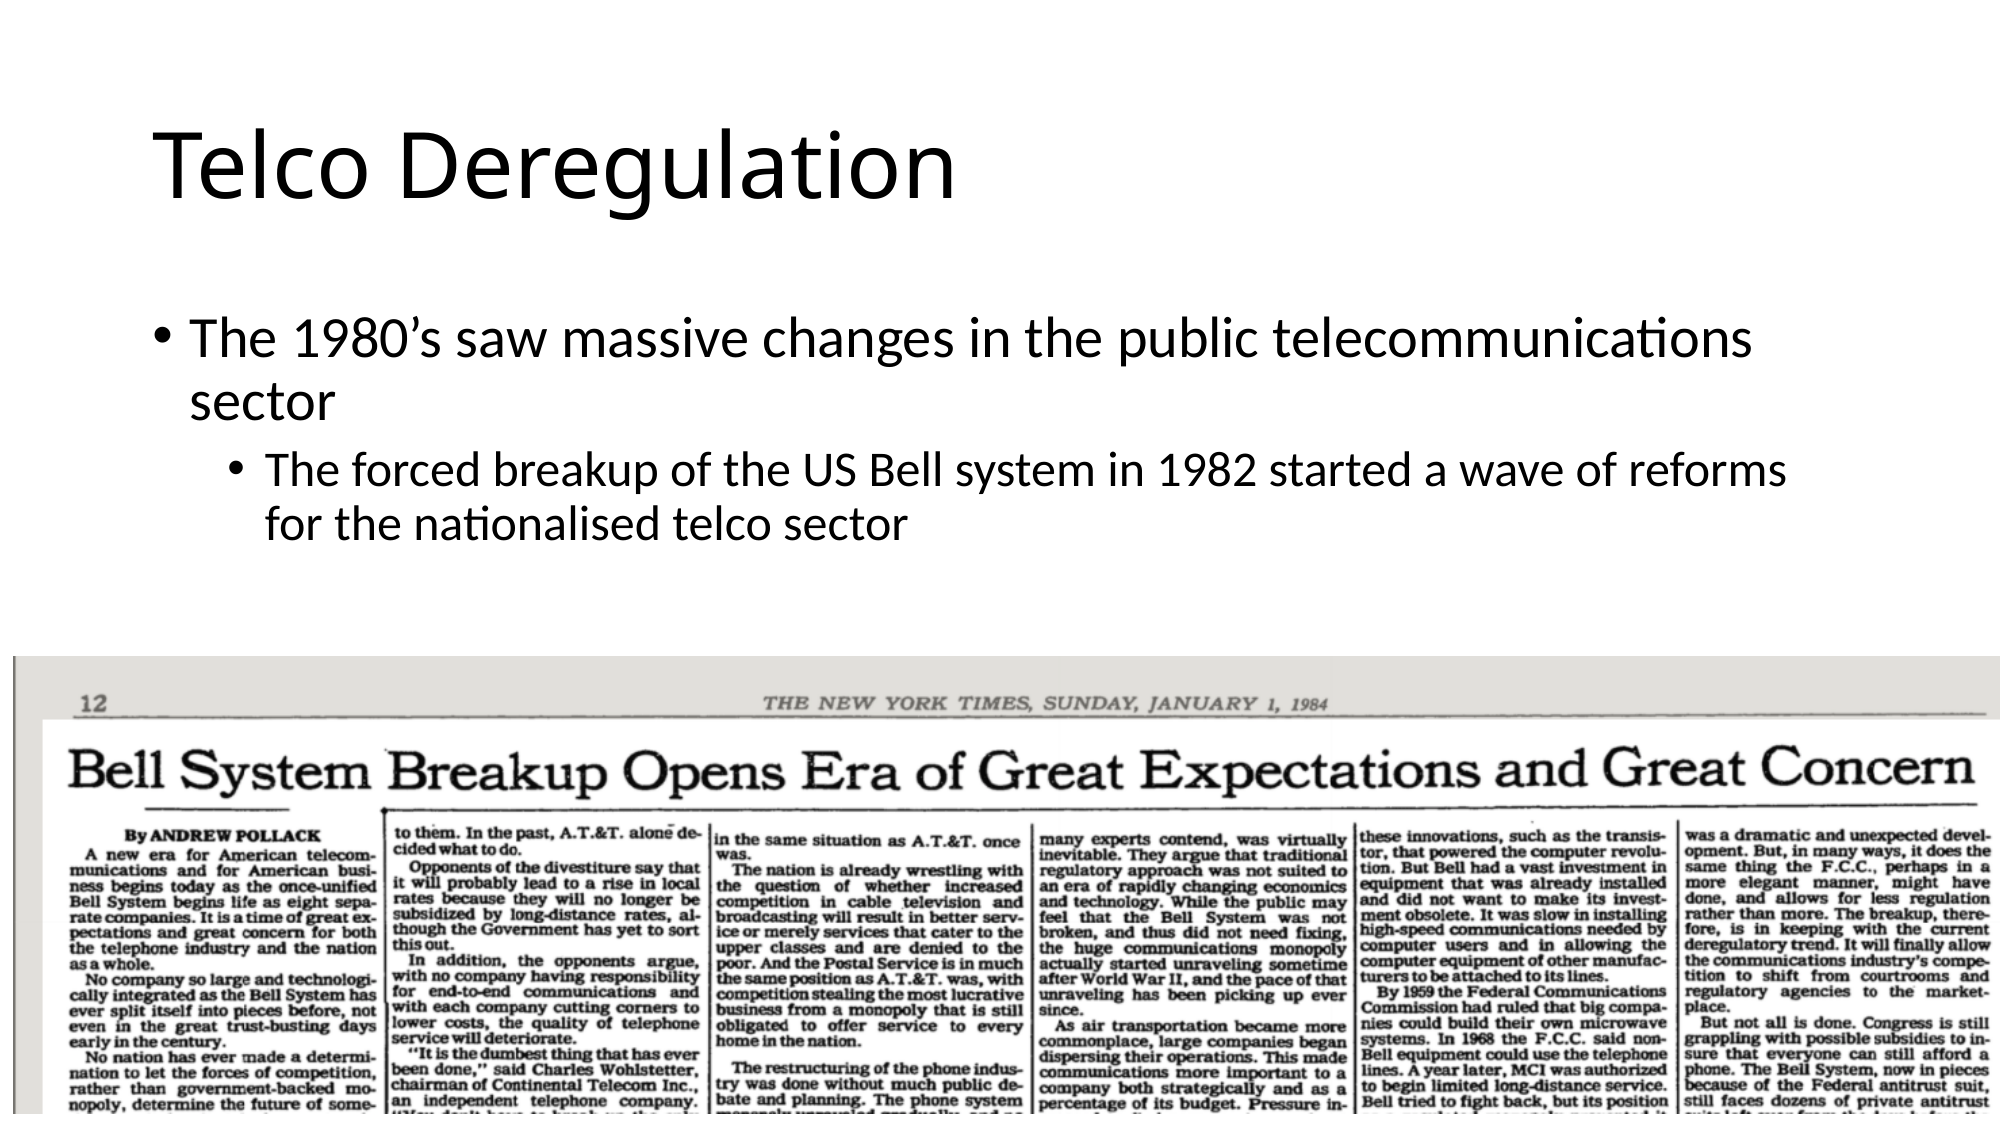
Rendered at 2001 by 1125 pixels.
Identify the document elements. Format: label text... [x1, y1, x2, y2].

title Telco Deregulation [137, 59, 1863, 278]
picture [13, 656, 2000, 1114]
list The 1980’s saw massive changes in the public telecommunications sector The forced breakup of the US Bell system in 1982 started a wave of reforms for the nationalised telco sector [137, 299, 1863, 656]
